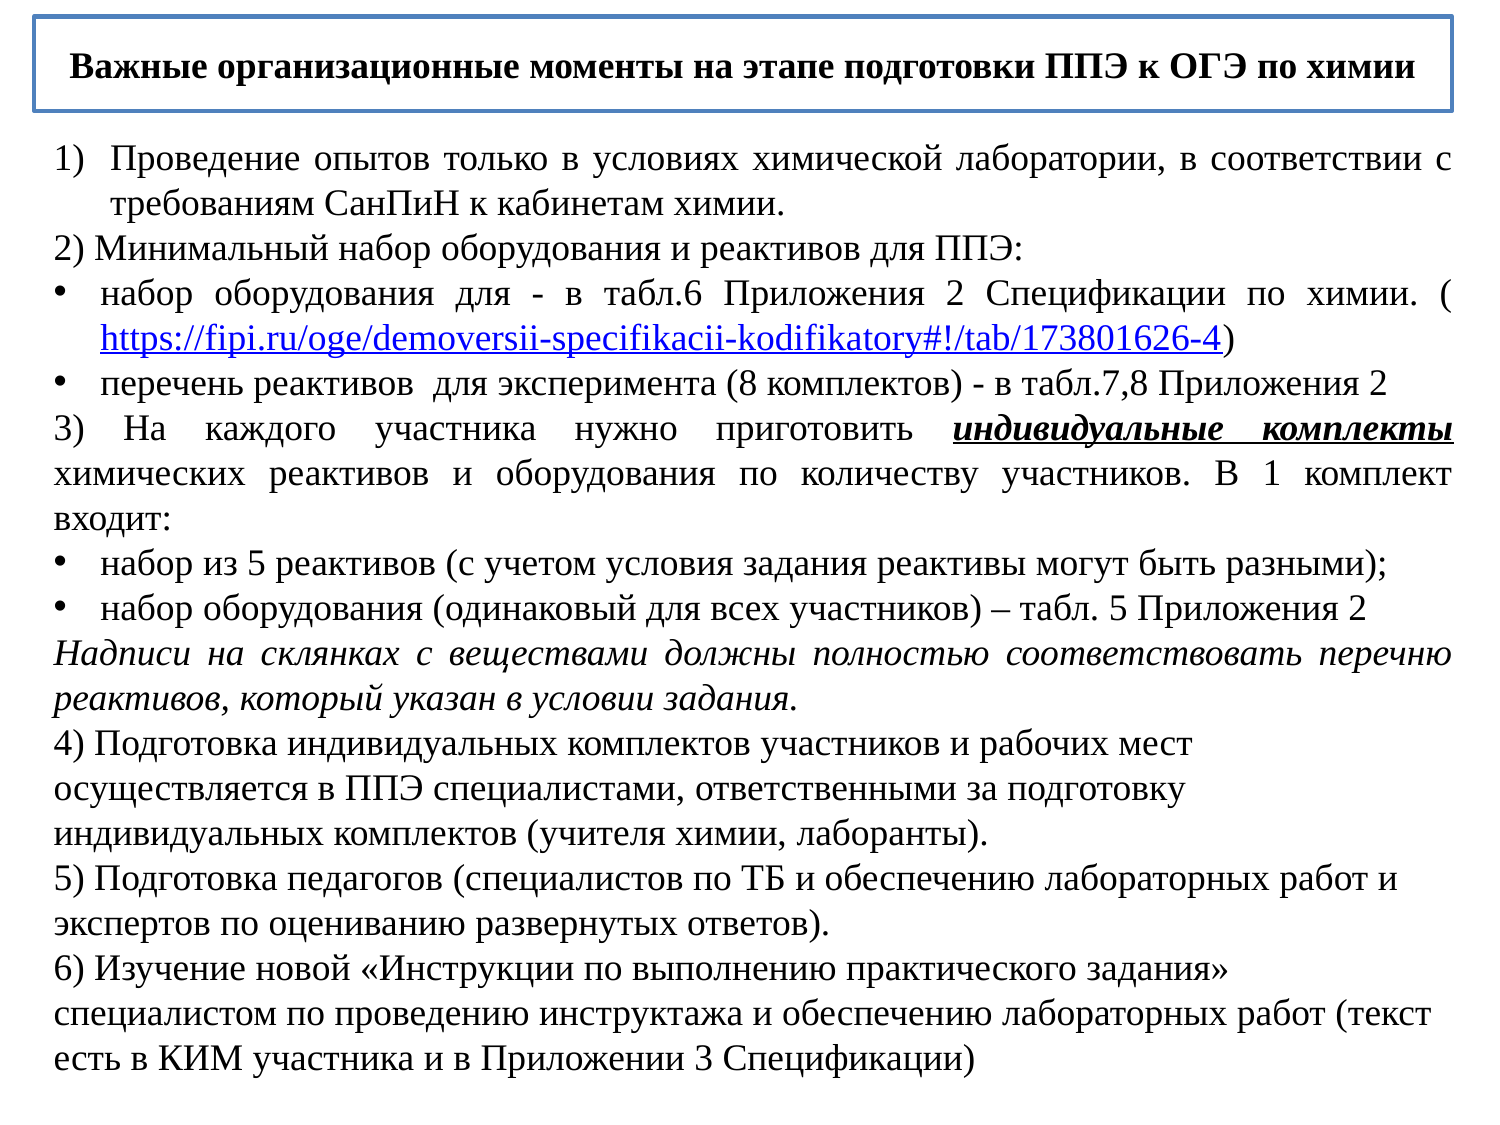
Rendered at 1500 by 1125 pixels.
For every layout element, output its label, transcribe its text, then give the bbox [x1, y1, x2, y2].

text_box Проведение опытов только в условиях химической лаборатории, в соответствии с требованиям СанПиН к кабинетам химии. 2) Минимальный набор оборудования и реактивов для ППЭ: набор оборудования для - в табл.6 Приложения 2 Спецификации по химии. (https://fipi.ru/oge/demoversii-specifikacii-kodifikatory#!/tab/173801626-4) перечень реактивов для эксперимента (8 комплектов) - в табл.7,8 Приложения 2 3) На каждого участника нужно приготовить индивидуальные комплекты химических реактивов и оборудования по количеству участников. В 1 комплект входит: набор из 5 реактивов (с учетом условия задания реактивы могут быть разными); набор оборудования (одинаковый для всех участников) – табл. 5 Приложения 2 Надписи на склянках с веществами должны полностью соответствовать перечню реактивов, который указан в условии задания. 4) Подготовка индивидуальных комплектов участников и рабочих мест осуществляется в ППЭ специалистами, ответственными за подготовку индивидуальных комплектов (учителя химии, лаборанты). 5) Подготовка педагогов (специалистов по ТБ и обеспечению лабораторных работ и экспертов по оцениванию развернутых ответов). 6) Изучение новой «Инструкции по выполнению практического задания» специалистом по проведению инструктажа и обеспечению лабораторных работ (текст есть в КИМ участника и в Приложении 3 Спецификации) [38, 125, 1469, 1086]
text_box Важные организационные моменты на этапе подготовки ППЭ к ОГЭ по химии [32, 14, 1454, 113]
